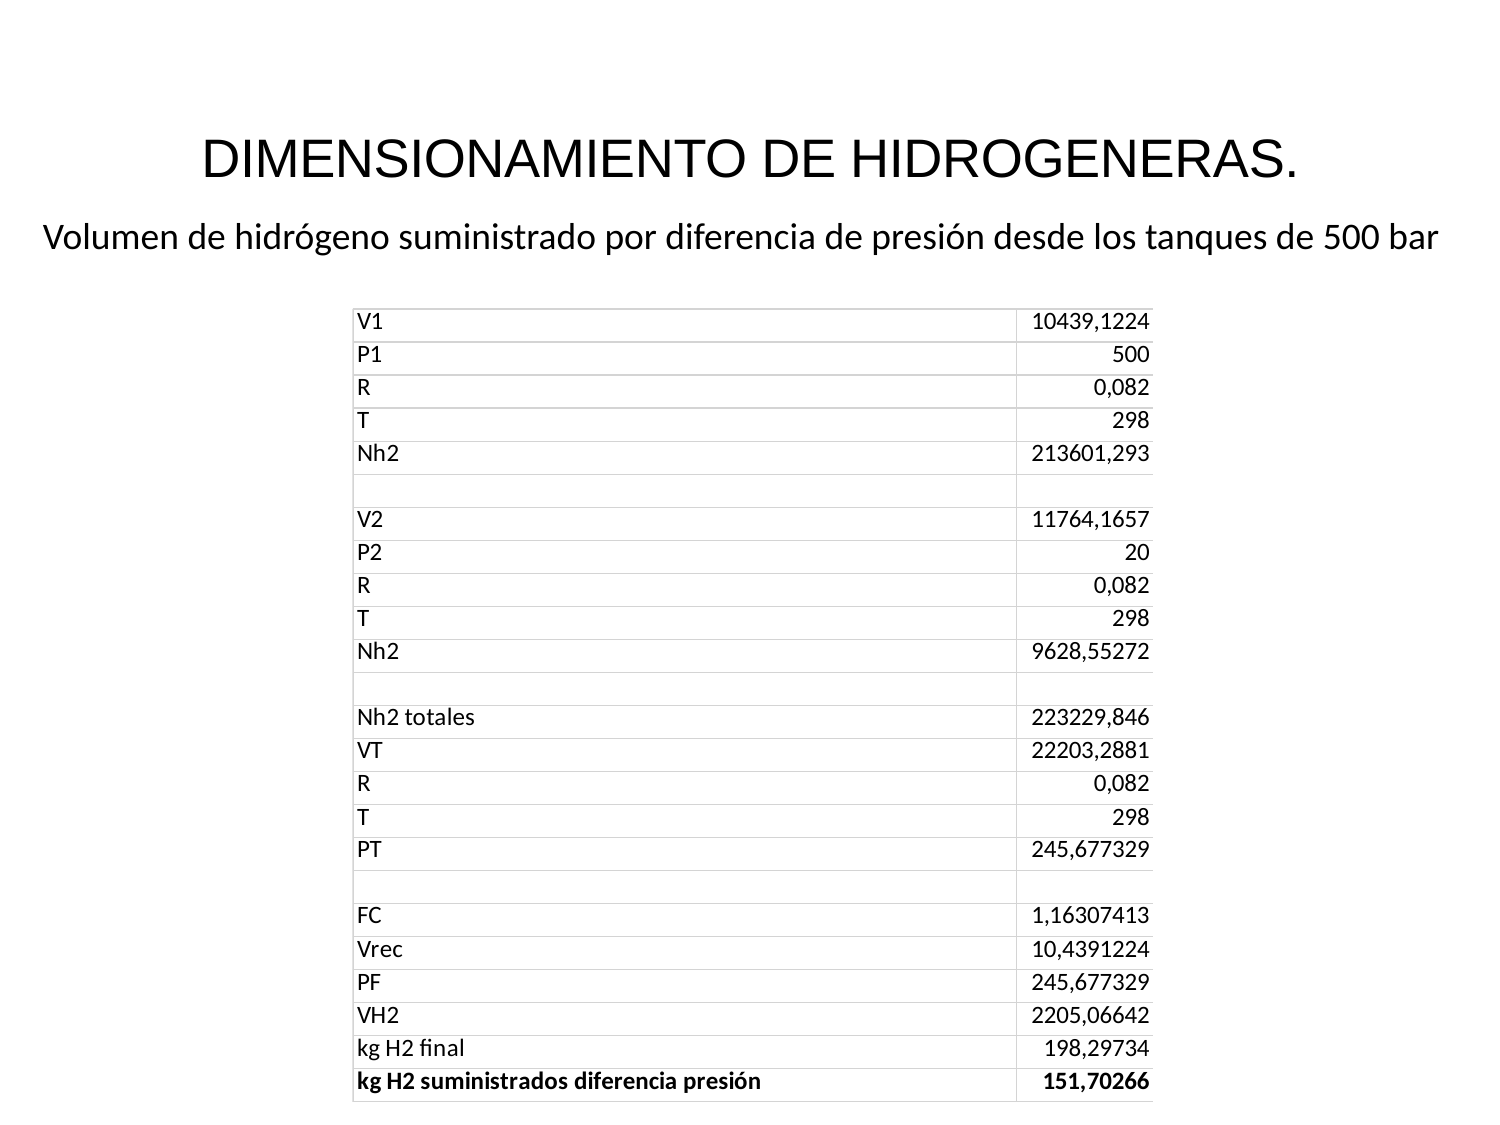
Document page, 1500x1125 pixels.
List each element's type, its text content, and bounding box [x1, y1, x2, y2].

picture [352, 308, 1155, 1103]
text_box Volumen de hidrógeno suministrado por diferencia de presión desde los tanques de 500 bar [27, 204, 1457, 355]
text_box DIMENSIONAMIENTO DE HIDROGENERAS. [0, 130, 1500, 190]
